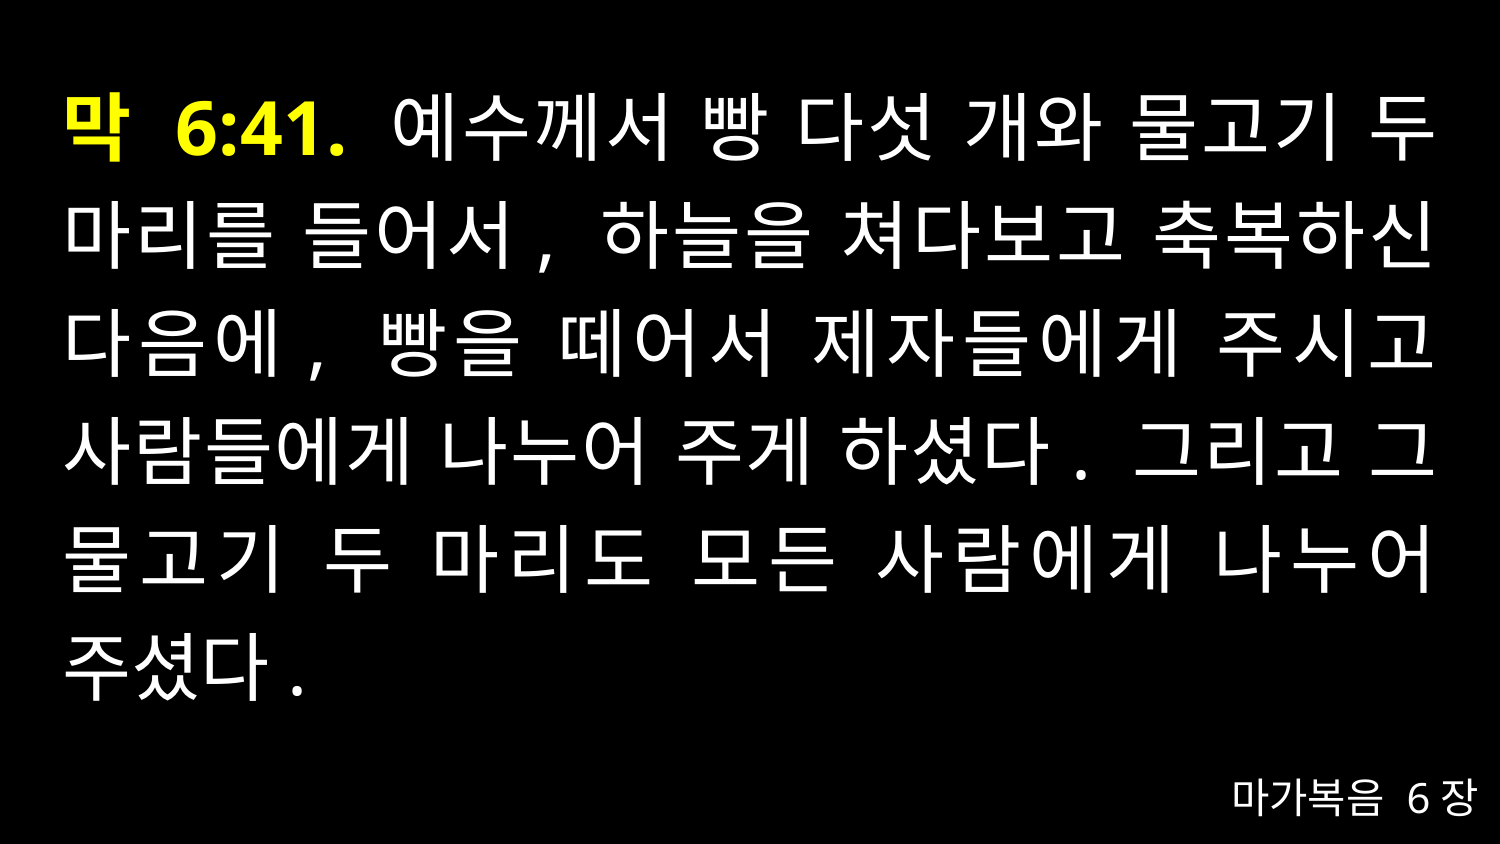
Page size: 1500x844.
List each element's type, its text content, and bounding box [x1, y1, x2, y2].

subtitle 마가복음 6장 [916, 770, 1500, 844]
title 막 6:41. 예수께서 빵 다섯 개와 물고기 두 마리를 들어서, 하늘을 쳐다보고 축복하신 다음에, 빵을 떼어서 제자들에게 주시고 사람들에게 나누어 주게 하셨다. 그리고 그 물고기 두 마리도 모든 사람에게 나누어 주셨다. [0, 0, 1500, 844]
